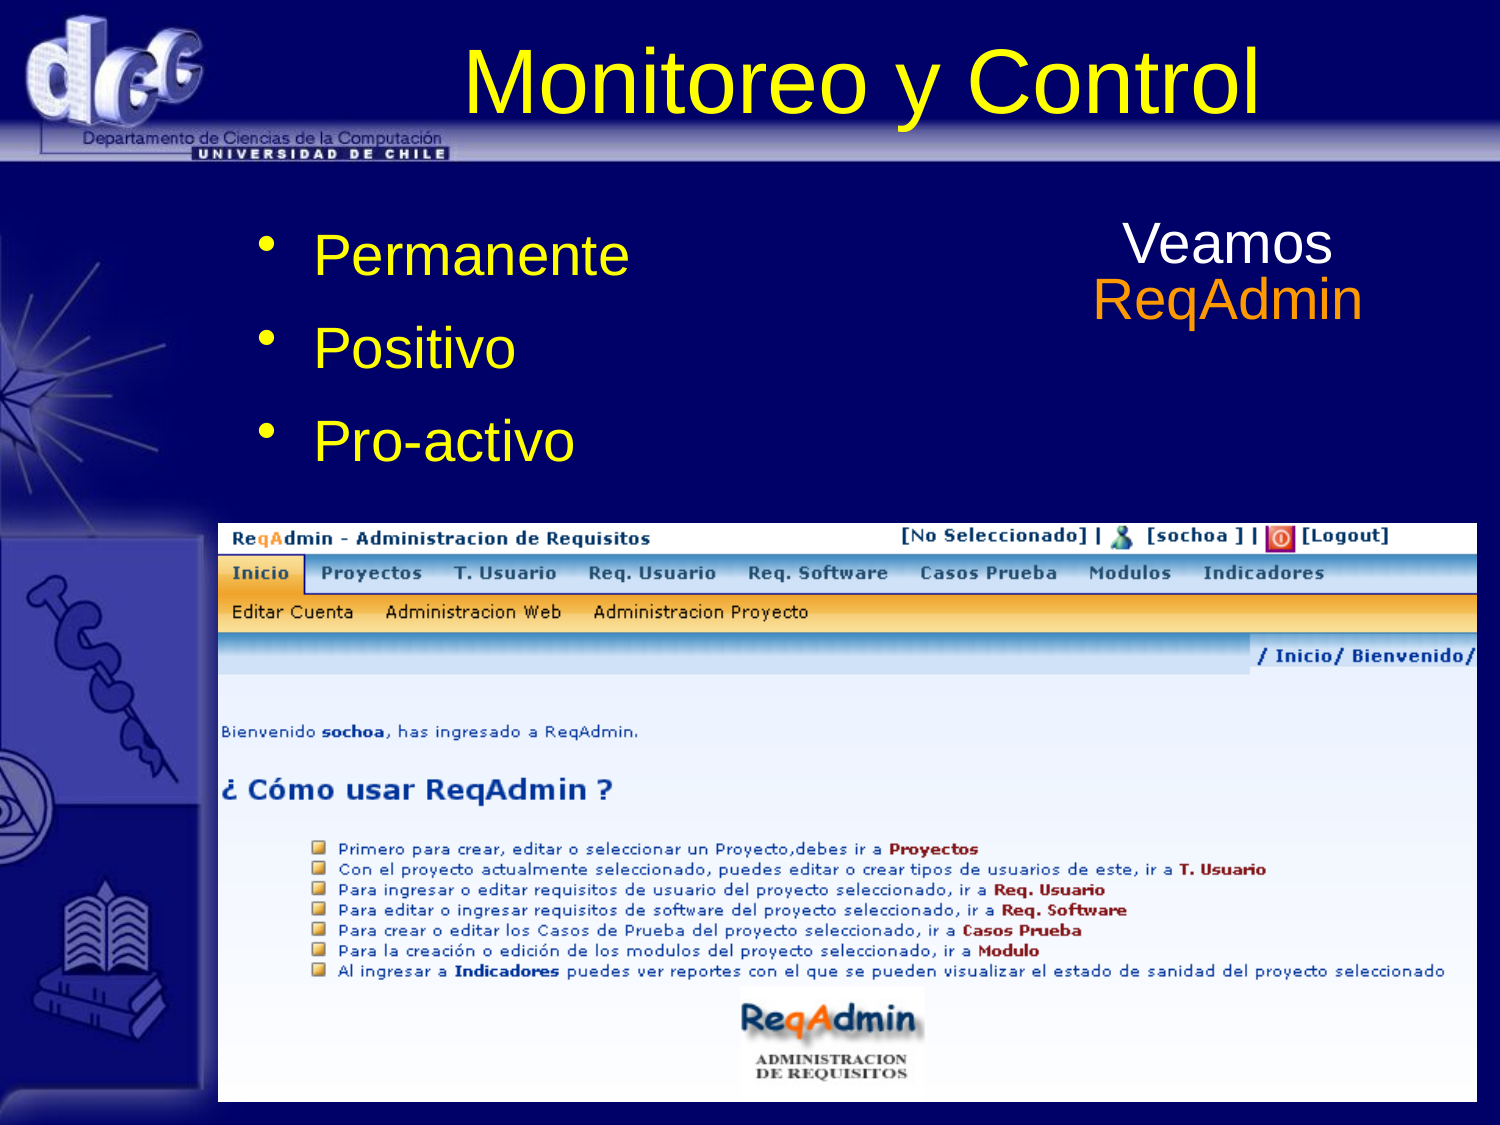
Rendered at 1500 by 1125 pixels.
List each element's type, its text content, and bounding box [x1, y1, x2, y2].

text_box Veamos ReqAdmin [1015, 210, 1442, 411]
title Monitoreo y Control [206, 0, 1500, 159]
picture [0, 0, 1500, 1125]
list Permanente Positivo Pro-activo [241, 222, 669, 493]
